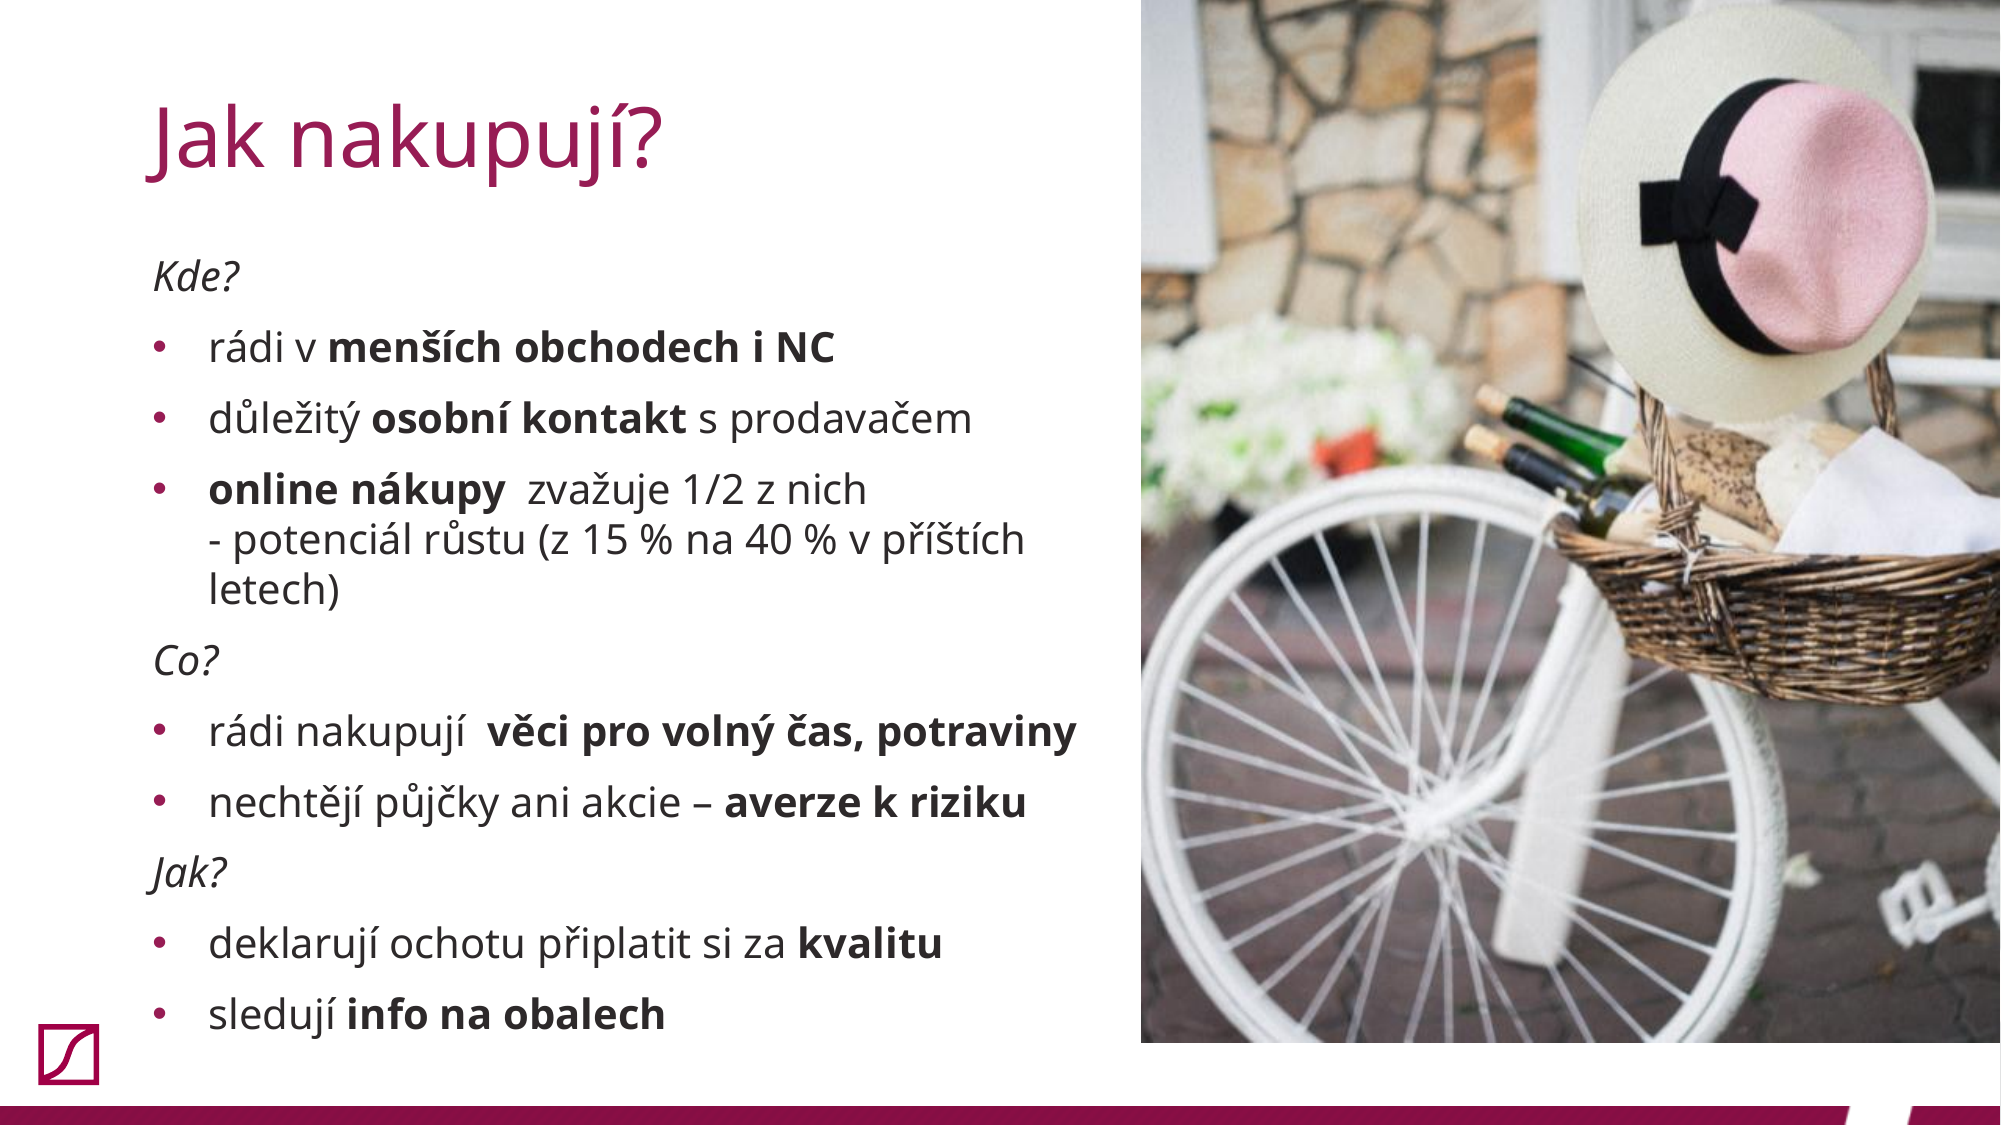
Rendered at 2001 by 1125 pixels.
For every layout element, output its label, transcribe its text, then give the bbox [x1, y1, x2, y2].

title Jak nakupují? [137, 59, 1141, 222]
picture [0, 0, 2001, 1125]
list Kde? rádi v menších obchodech i NC důležitý osobní kontakt s prodavačem online nákupy zvažuje 1/2 z nich - potenciál růstu (z 15 % na 40 % v příštích letech) Co? rádi nakupují věci pro volný čas, potraviny nechtějí půjčky ani akcie – averze k riziku Jak? deklarují ochotu připlatit si za kvalitu sledují info na obalech [137, 242, 1141, 1042]
